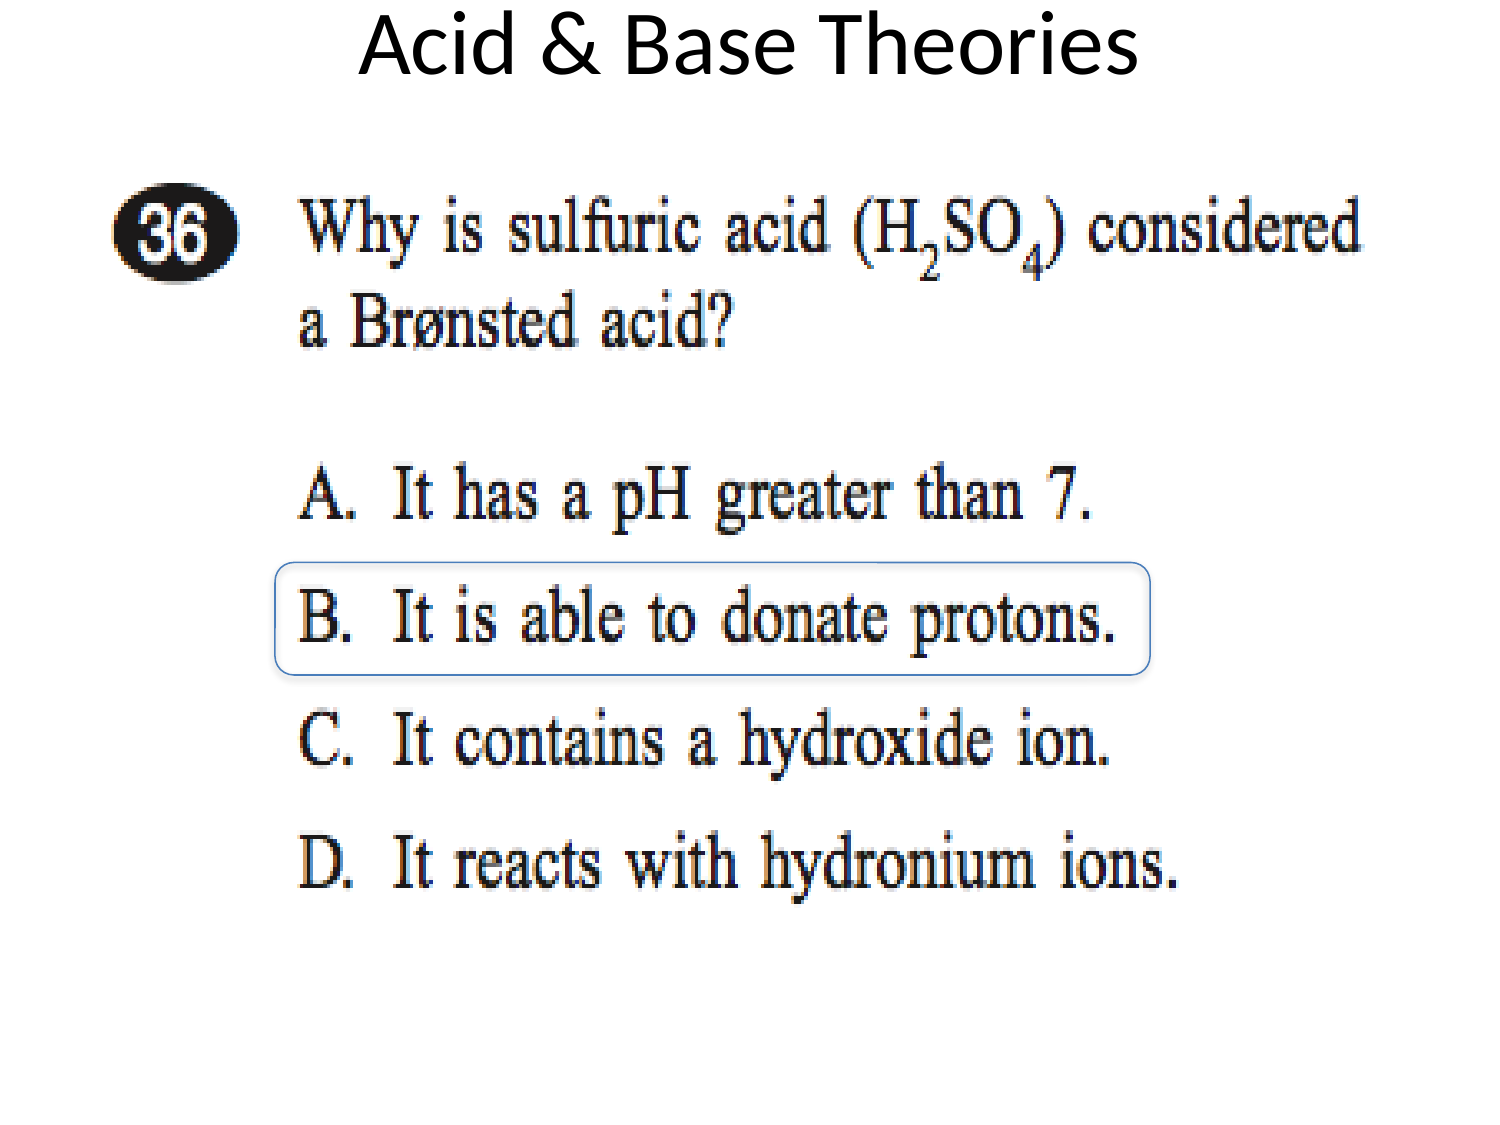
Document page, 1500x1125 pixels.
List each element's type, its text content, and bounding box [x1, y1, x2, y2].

title Acid & Base Theories [75, 0, 1425, 86]
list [74, 87, 1426, 1006]
